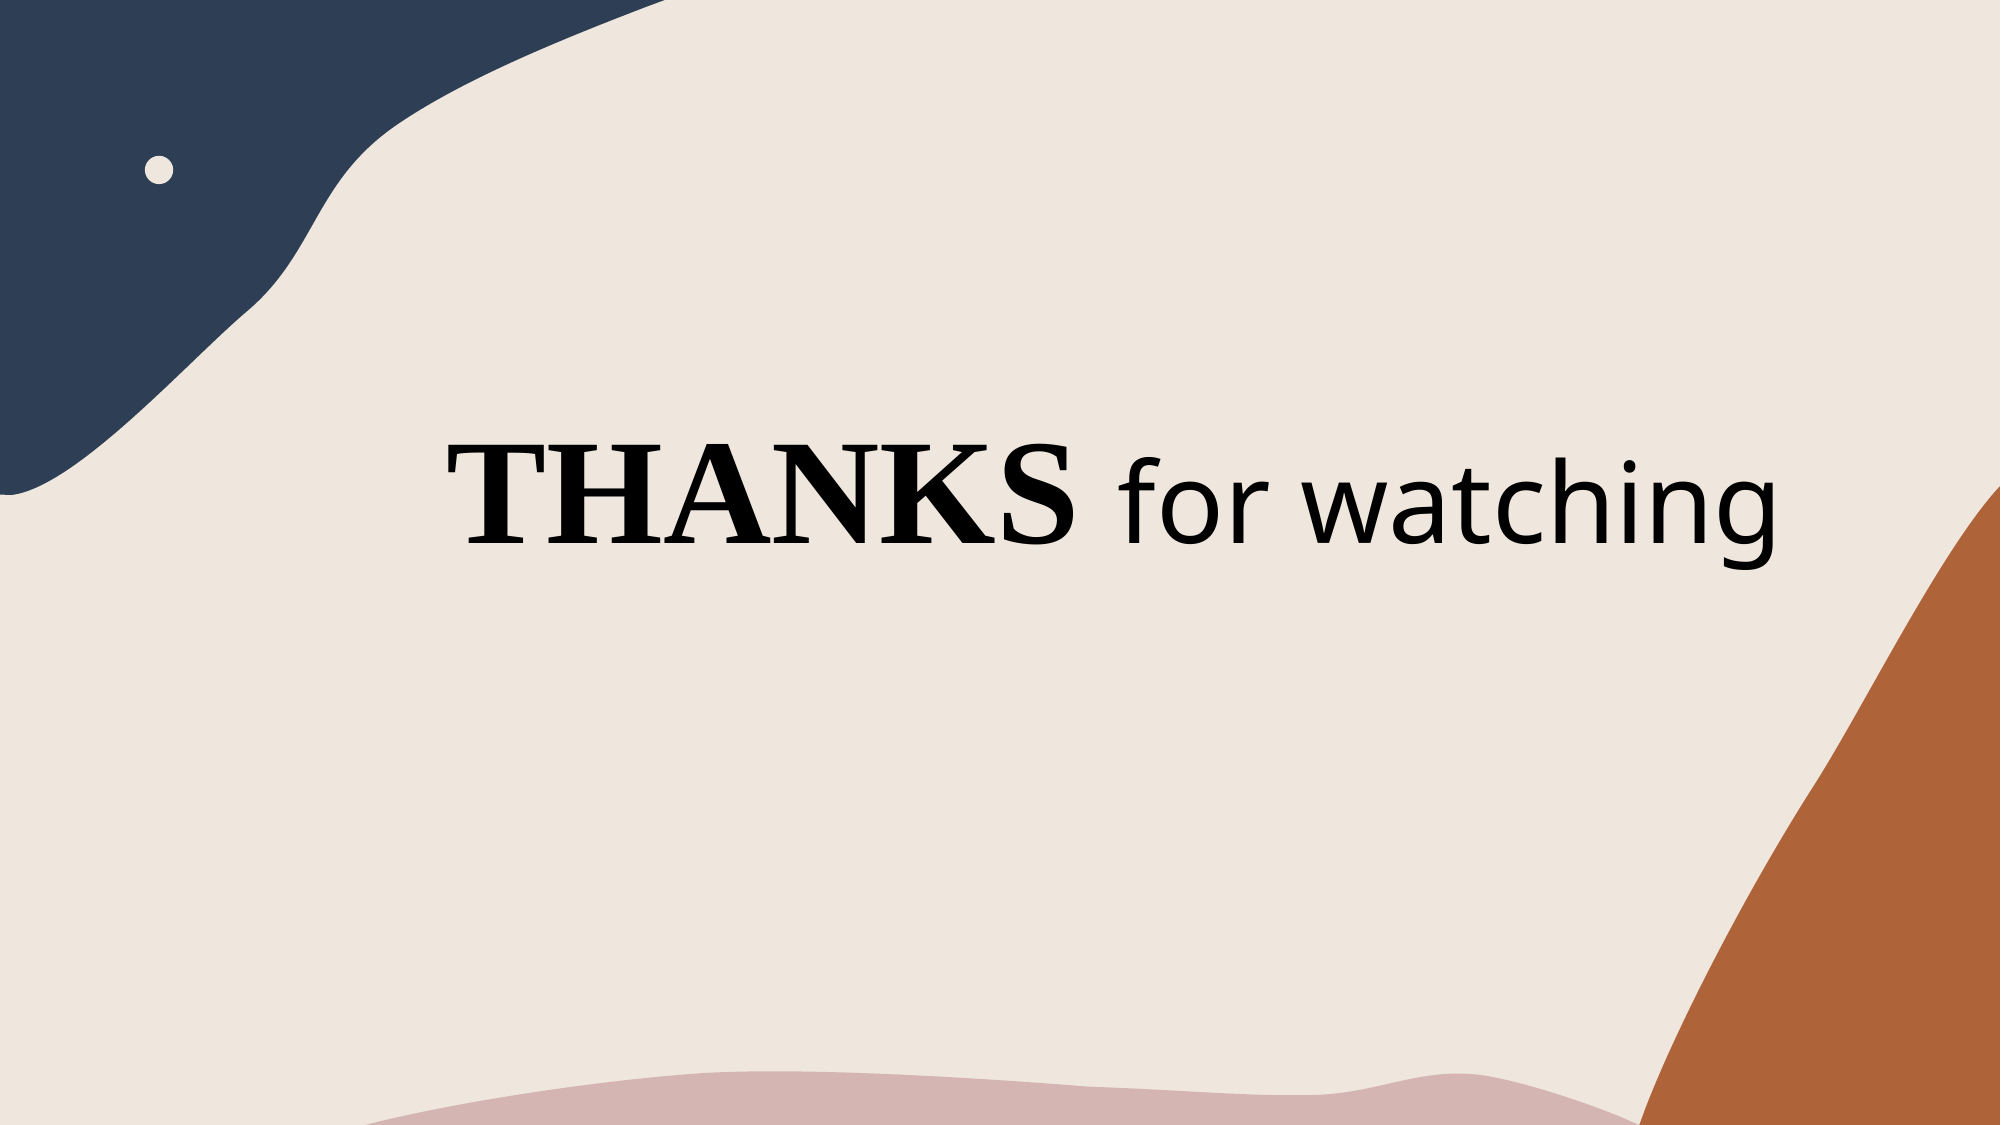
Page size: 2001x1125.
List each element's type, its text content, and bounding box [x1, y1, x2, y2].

text_box [1638, 581, 2000, 1125]
text_box [0, 0, 666, 496]
text_box THANKS for watching [431, 385, 2000, 581]
text_box [143, 154, 175, 186]
text_box [365, 1070, 1640, 1125]
